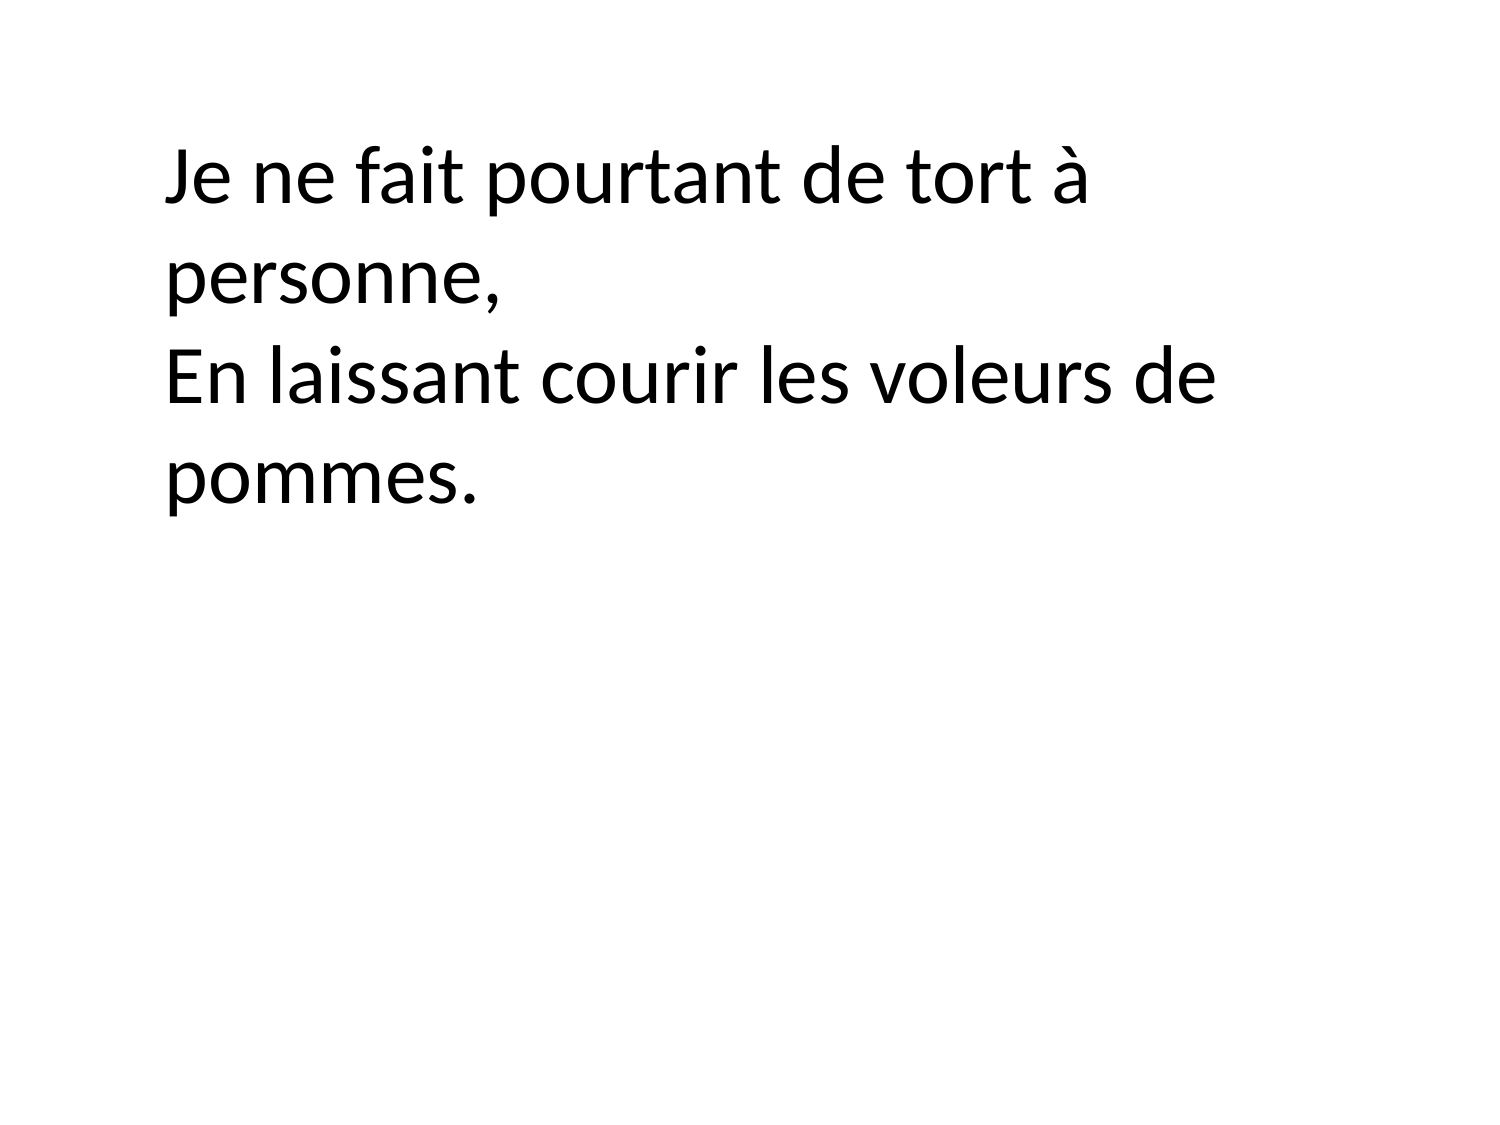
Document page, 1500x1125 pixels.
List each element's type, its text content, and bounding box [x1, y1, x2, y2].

text_box Je ne fait pourtant de tort à personne, En laissant courir les voleurs de pommes. [150, 112, 1388, 628]
